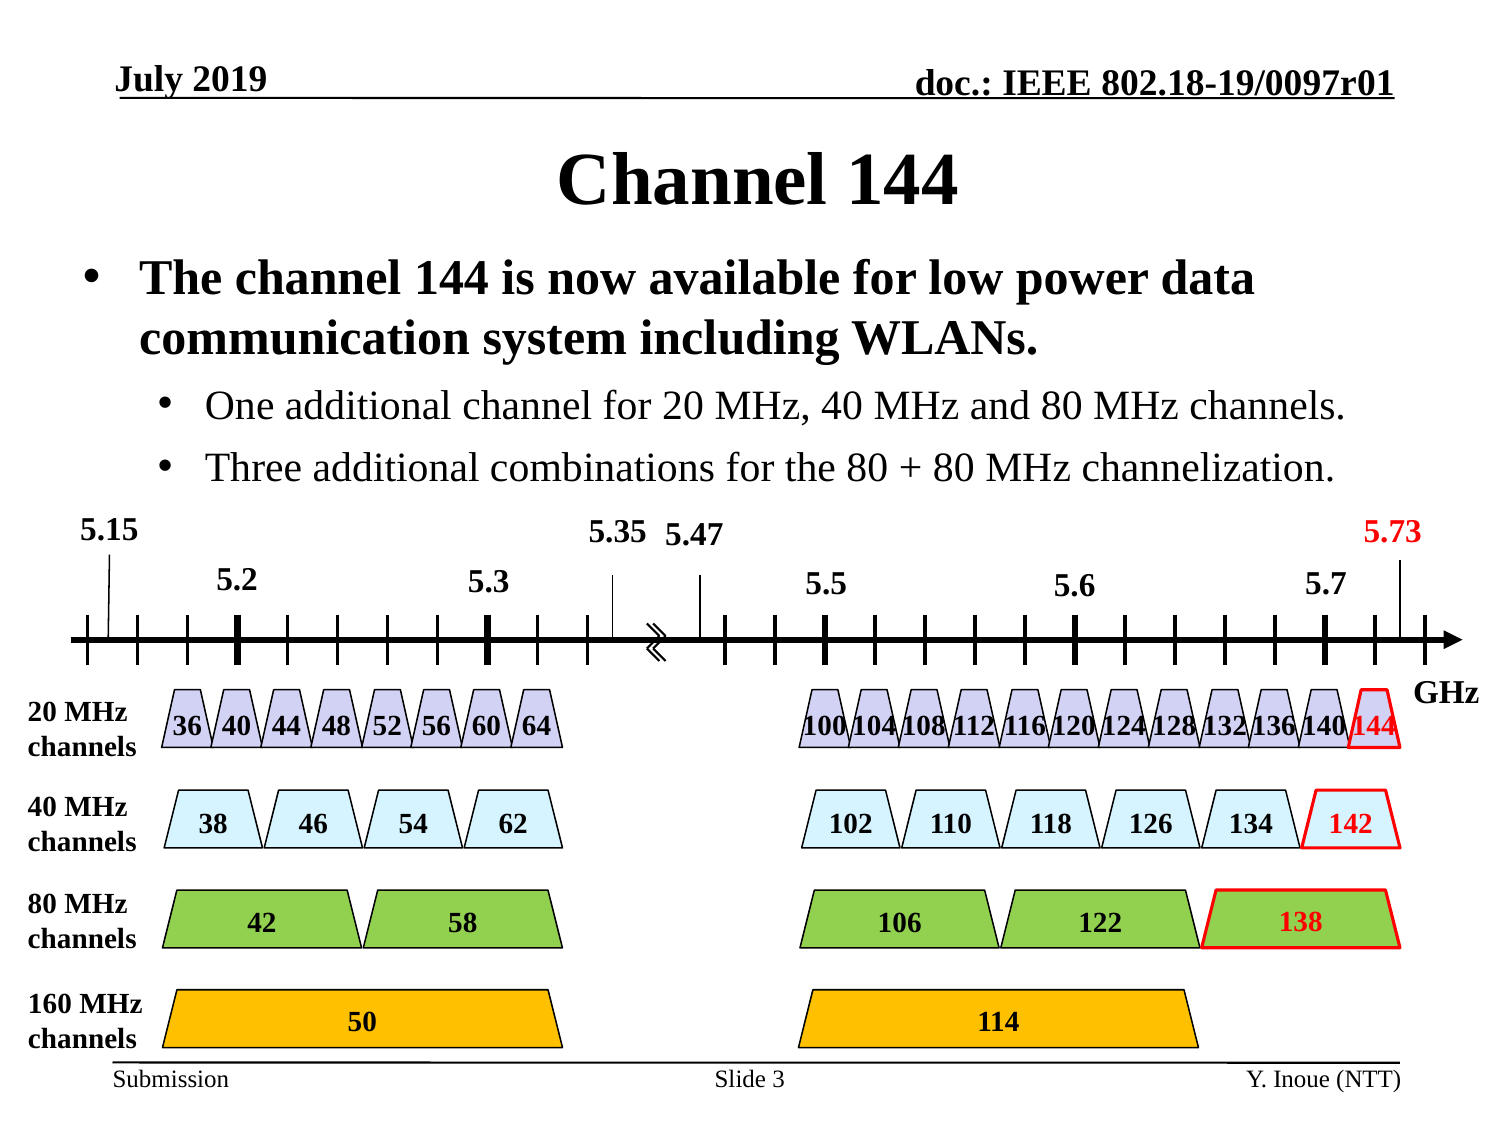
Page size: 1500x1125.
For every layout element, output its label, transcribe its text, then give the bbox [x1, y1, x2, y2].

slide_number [114, 54, 493, 100]
text_box 144 [1348, 689, 1400, 748]
text_box 140 [1298, 689, 1349, 748]
text_box 128 [1148, 689, 1200, 748]
text_box 134 [1201, 790, 1301, 848]
text_box 52 [361, 689, 412, 748]
text_box 114 [798, 989, 1199, 1048]
text_box 46 [264, 790, 363, 848]
text_box 116 [999, 689, 1049, 748]
text_box 118 [1001, 790, 1101, 848]
text_box 5.3 [453, 552, 525, 607]
slide_number Slide 3 [699, 1061, 800, 1123]
text_box 124 [1098, 689, 1149, 748]
text_box 5.6 [1038, 556, 1111, 611]
title Channel 144 [120, 112, 1396, 237]
text_box 122 [1000, 890, 1200, 948]
text_box 104 [848, 689, 899, 748]
text_box 5.5 [790, 554, 863, 609]
text_box 50 [162, 989, 563, 1048]
text_box 5.73 [1348, 502, 1437, 557]
text_box 58 [363, 890, 563, 948]
text_box 106 [799, 890, 1000, 948]
text_box 44 [260, 689, 312, 748]
text_box 56 [410, 689, 462, 748]
text_box 136 [1248, 689, 1299, 748]
text_box 80 MHz channels [12, 876, 152, 962]
text_box 160 MHz channels [13, 976, 158, 1062]
footer Y. Inoue (NTT) [902, 1061, 1402, 1093]
text_box 126 [1101, 790, 1201, 848]
text_box 5.2 [201, 549, 273, 605]
text_box 40 [210, 689, 262, 748]
text_box 142 [1301, 790, 1401, 848]
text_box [646, 623, 666, 662]
text_box 5.15 [65, 499, 154, 555]
text_box 62 [464, 790, 563, 848]
text_box 100 [799, 689, 849, 748]
list The channel 144 is now available for low power data communication system including WLANs. One additional channel for 20 MHz, 40 MHz and 80 MHz channels. Three additional combinations for the 80 + 80 MHz channelization. [58, 237, 1438, 601]
text_box 108 [898, 689, 949, 748]
text_box 102 [801, 790, 901, 848]
text_box 112 [948, 689, 999, 748]
text_box 64 [510, 689, 563, 748]
text_box 5.47 [650, 504, 739, 560]
text_box 5.7 [1290, 554, 1362, 609]
text_box 54 [364, 790, 463, 848]
text_box 40 MHz channels [12, 779, 152, 865]
text_box 60 [460, 689, 512, 748]
text_box 138 [1201, 889, 1400, 948]
text_box 42 [162, 890, 362, 948]
text_box 20 MHz channels [12, 684, 152, 770]
text_box 110 [901, 790, 1001, 848]
text_box 36 [161, 689, 212, 748]
text_box 48 [310, 689, 362, 748]
text_box 120 [1048, 689, 1099, 748]
text_box 5.35 [573, 502, 662, 557]
text_box 132 [1199, 689, 1249, 748]
text_box 38 [164, 790, 263, 848]
text_box GHz [1398, 662, 1495, 718]
